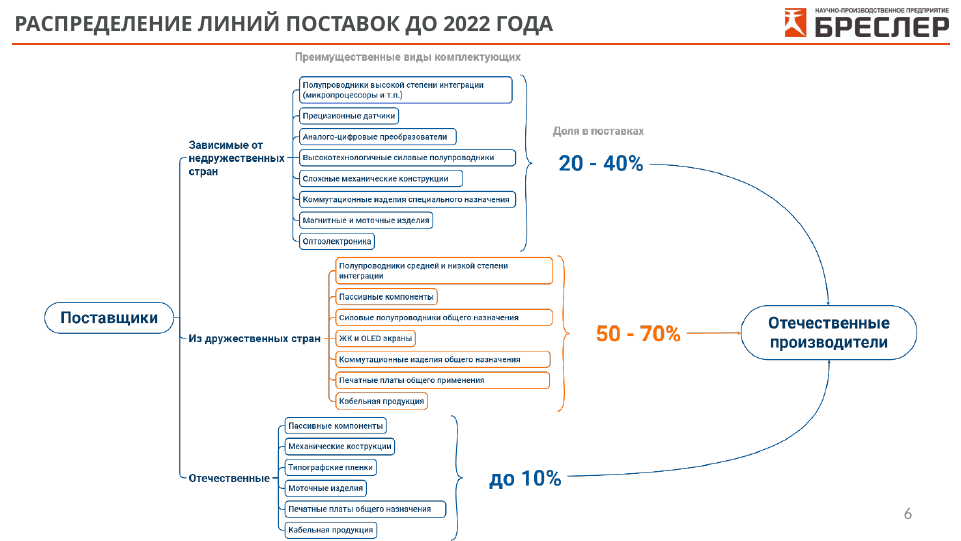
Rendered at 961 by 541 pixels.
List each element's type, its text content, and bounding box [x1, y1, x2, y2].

title РАСПРЕДЕЛЕНИЕ ЛИНИЙ ПОСТАВОК ДО 2022 ГОДА [12, 0, 775, 68]
picture [20, 8, 949, 541]
